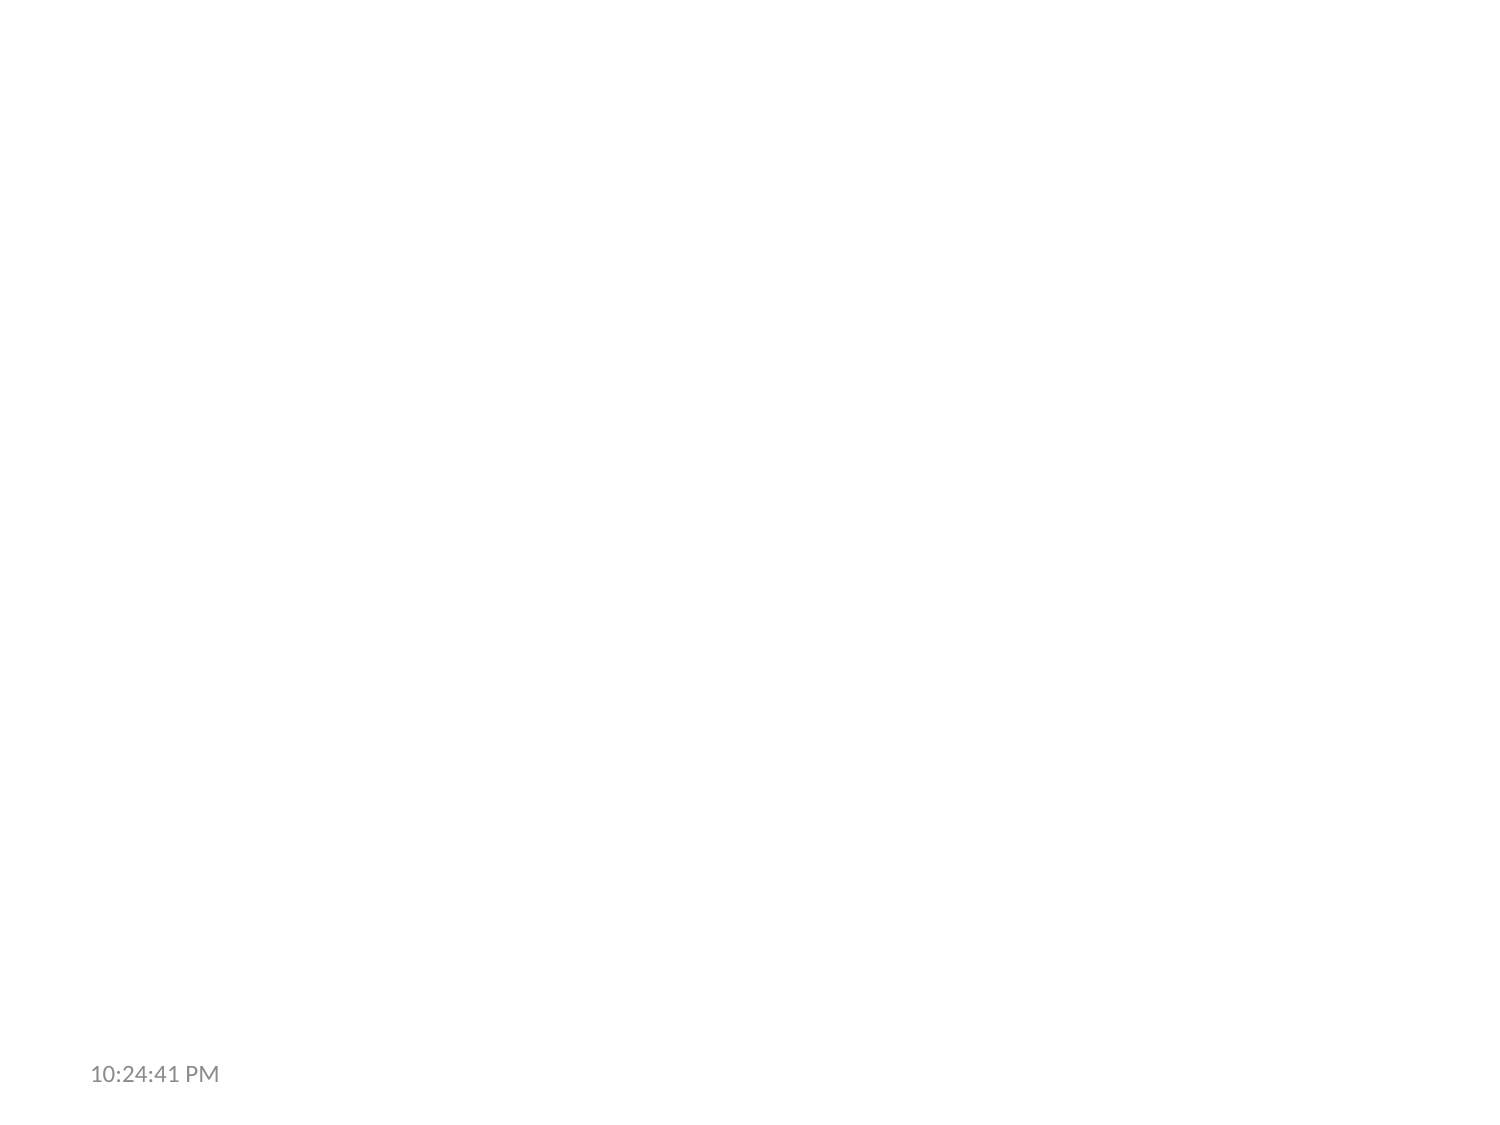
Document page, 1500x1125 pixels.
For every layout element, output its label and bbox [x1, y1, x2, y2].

slide_number [75, 1042, 425, 1103]
